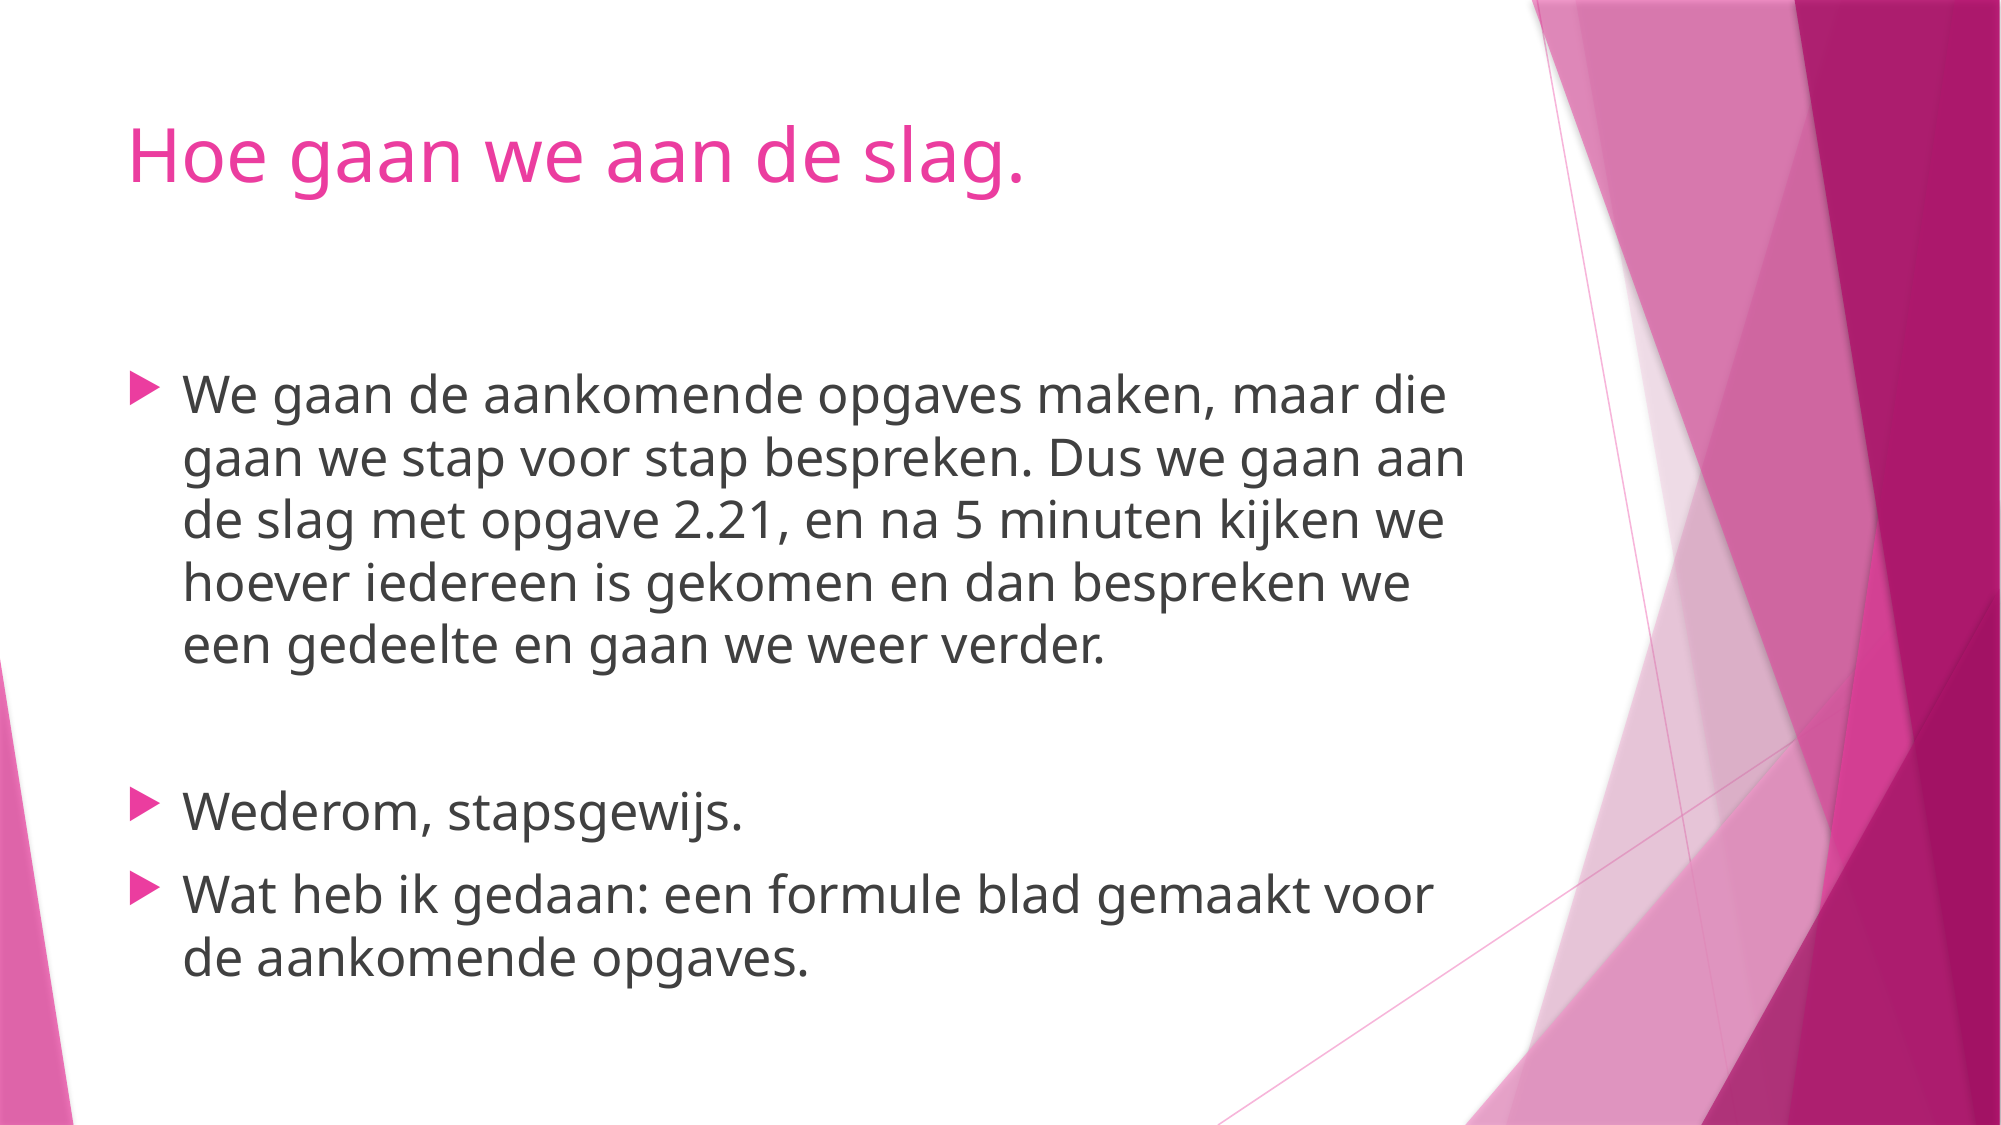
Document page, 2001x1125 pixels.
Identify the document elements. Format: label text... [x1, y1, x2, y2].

list We gaan de aankomende opgaves maken, maar die gaan we stap voor stap bespreken. Dus we gaan aan de slag met opgave 2.21, en na 5 minuten kijken we hoever iedereen is gekomen en dan bespreken we een gedeelte en gaan we weer verder. Wederom, stapsgewijs. Wat heb ik gedaan: een formule blad gemaakt voor de aankomende opgaves. [111, 354, 1522, 992]
title Hoe gaan we aan de slag. [111, 99, 1522, 317]
